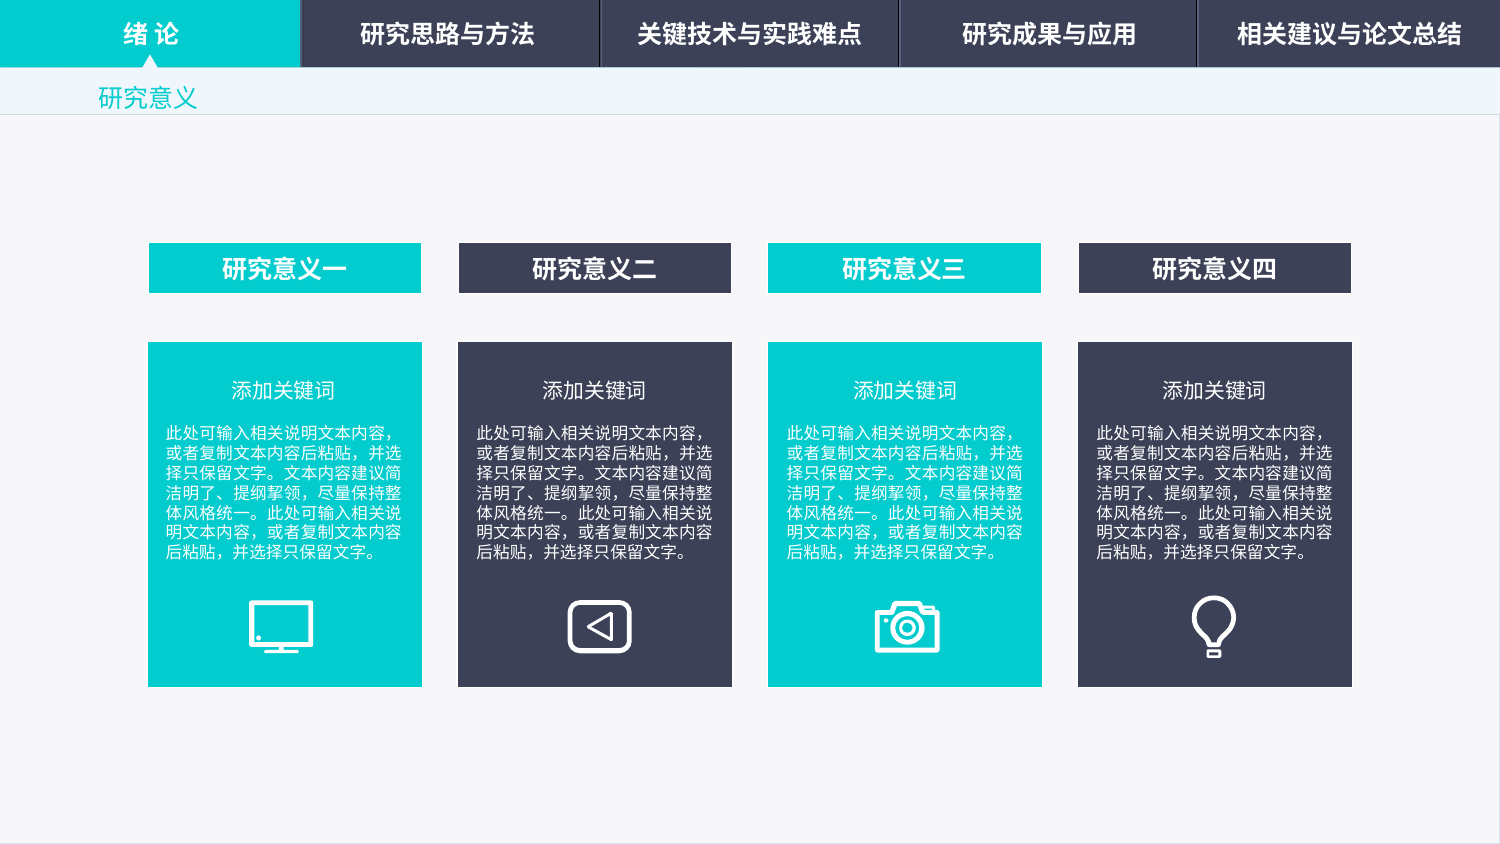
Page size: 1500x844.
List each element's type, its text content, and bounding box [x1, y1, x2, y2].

text_box 研究意义一 [148, 242, 422, 294]
text_box 研究思路与方法 [297, 9, 599, 59]
text_box [567, 600, 632, 654]
text_box 添加关键词 此处可输入相关说明文本内容，或者复制文本内容后粘贴，并选择只保留文字。文本内容建议简洁明了、提纲挈领，尽量保持整体风格统一。此处可输入相关说明文本内容，或者复制文本内容后粘贴，并选择只保留文字。 [786, 377, 1024, 563]
text_box 添加关键词 此处可输入相关说明文本内容，或者复制文本内容后粘贴，并选择只保留文字。文本内容建议简洁明了、提纲挈领，尽量保持整体风格统一。此处可输入相关说明文本内容，或者复制文本内容后粘贴，并选择只保留文字。 [165, 377, 402, 563]
text_box 研究意义四 [1078, 242, 1352, 294]
text_box 关键技术与实践难点 [599, 9, 899, 59]
text_box [457, 341, 733, 688]
text_box [1206, 649, 1222, 658]
text_box 相关建议与论文总结 [1199, 9, 1500, 59]
text_box [147, 341, 423, 688]
text_box 添加关键词 此处可输入相关说明文本内容，或者复制文本内容后粘贴，并选择只保留文字。文本内容建议简洁明了、提纲挈领，尽量保持整体风格统一。此处可输入相关说明文本内容，或者复制文本内容后粘贴，并选择只保留文字。 [476, 377, 713, 563]
text_box 研究意义 [83, 59, 214, 120]
text_box 添加关键词 此处可输入相关说明文本内容，或者复制文本内容后粘贴，并选择只保留文字。文本内容建议简洁明了、提纲挈领，尽量保持整体风格统一。此处可输入相关说明文本内容，或者复制文本内容后粘贴，并选择只保留文字。 [1096, 377, 1333, 563]
text_box 研究意义三 [767, 242, 1042, 294]
text_box 研究意义二 [458, 242, 732, 294]
text_box [874, 600, 940, 653]
text_box [1191, 595, 1237, 648]
text_box [1077, 341, 1353, 688]
text_box [767, 341, 1043, 688]
text_box 研究成果与应用 [899, 9, 1199, 59]
text_box 绪 论 [0, 9, 297, 59]
text_box [249, 600, 314, 654]
